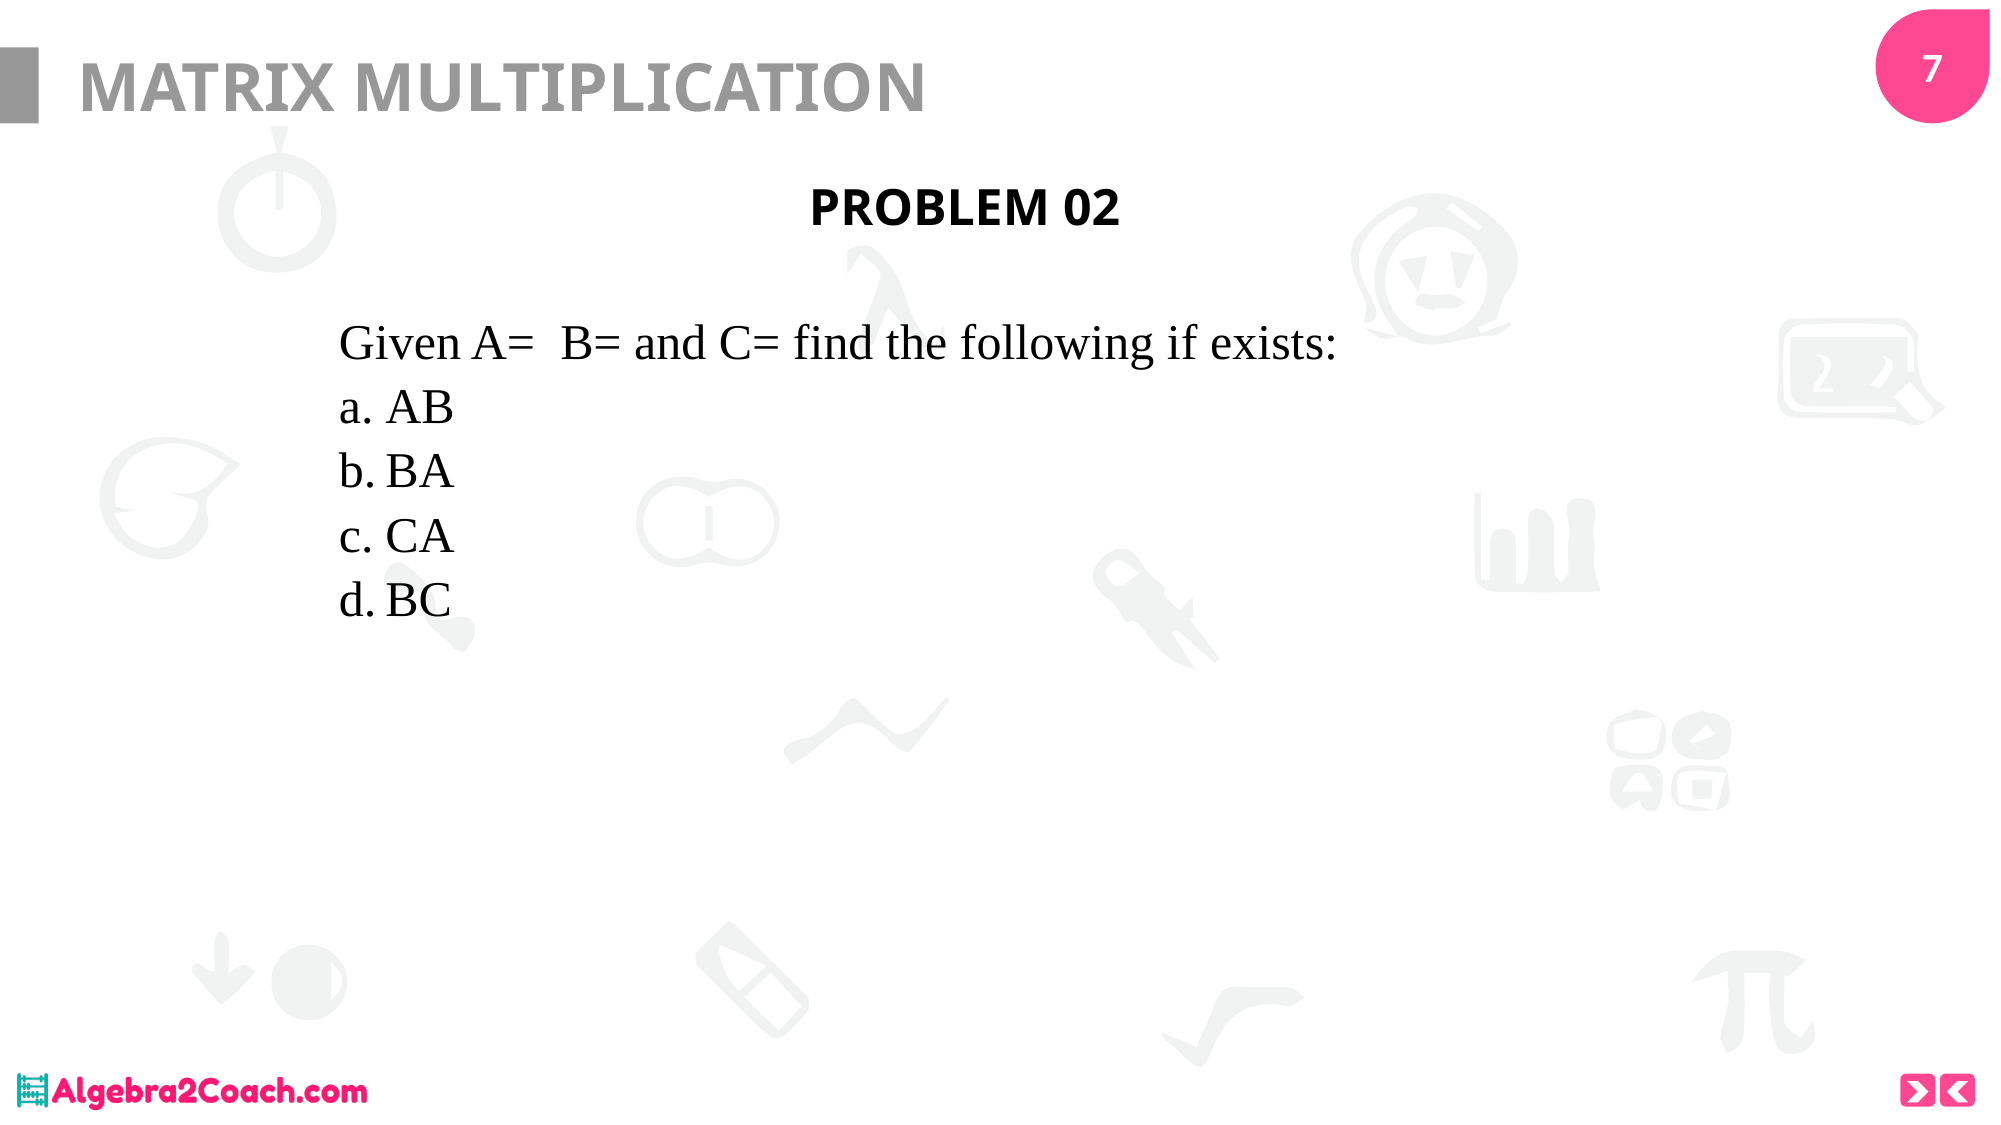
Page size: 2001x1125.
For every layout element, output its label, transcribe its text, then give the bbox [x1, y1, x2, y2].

text_box PROBLEM 02 [793, 156, 1159, 264]
title MATRIX MULTIPLICATION [62, 57, 1788, 122]
picture [14, 1070, 370, 1113]
